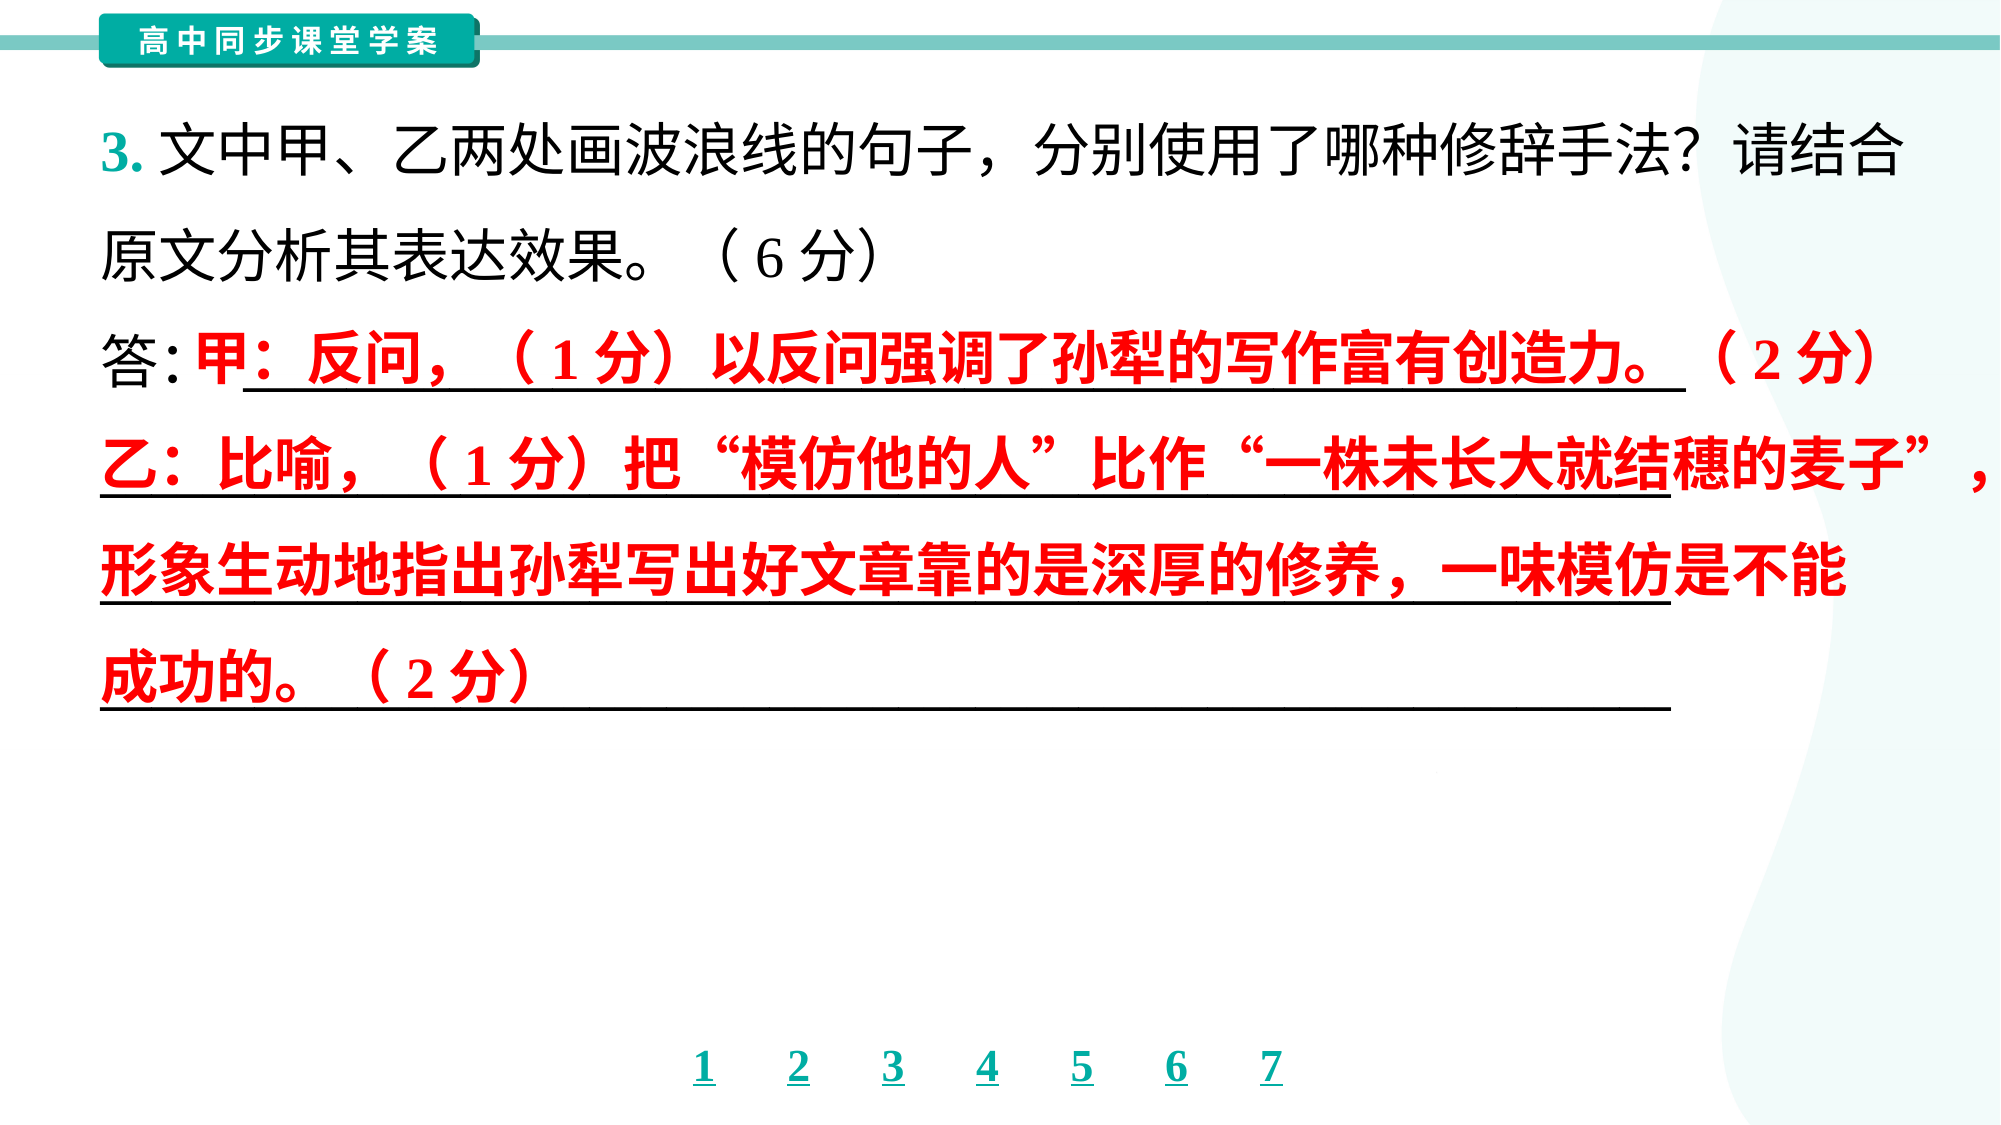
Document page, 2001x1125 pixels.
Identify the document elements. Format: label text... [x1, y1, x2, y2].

text_box 3.文中甲、乙两处画波浪线的句子，分别使用了哪种修辞手法？请结合 原文分析其表达效果。（6分） 答： ________________________________________________________ _____________________________________________________________ _____________________________________________________________ _____________________________________________________________ [100, 76, 1899, 284]
picture [0, 0, 2000, 1125]
text_box 3.文中甲、乙两处画波浪线的句子，分别使用了哪种修辞手法？请结合 原文分析其表达效果。（6分） 答： ________________________________________________________ _____________________________________________________________ _____________________________________________________________ _____________________________________________________________ [100, 710, 1899, 715]
text_box 甲：反问，（1分）以反问强调了孙犁的写作富有创造力。（2分） 乙：比喻，（1分）把“模仿他的人”比作“一株未长大就结穗的麦子”， 形象生动地指出孙犁写出好文章靠的是深厚的修养，一味模仿是不能 成功的。（2分） [100, 284, 1899, 710]
